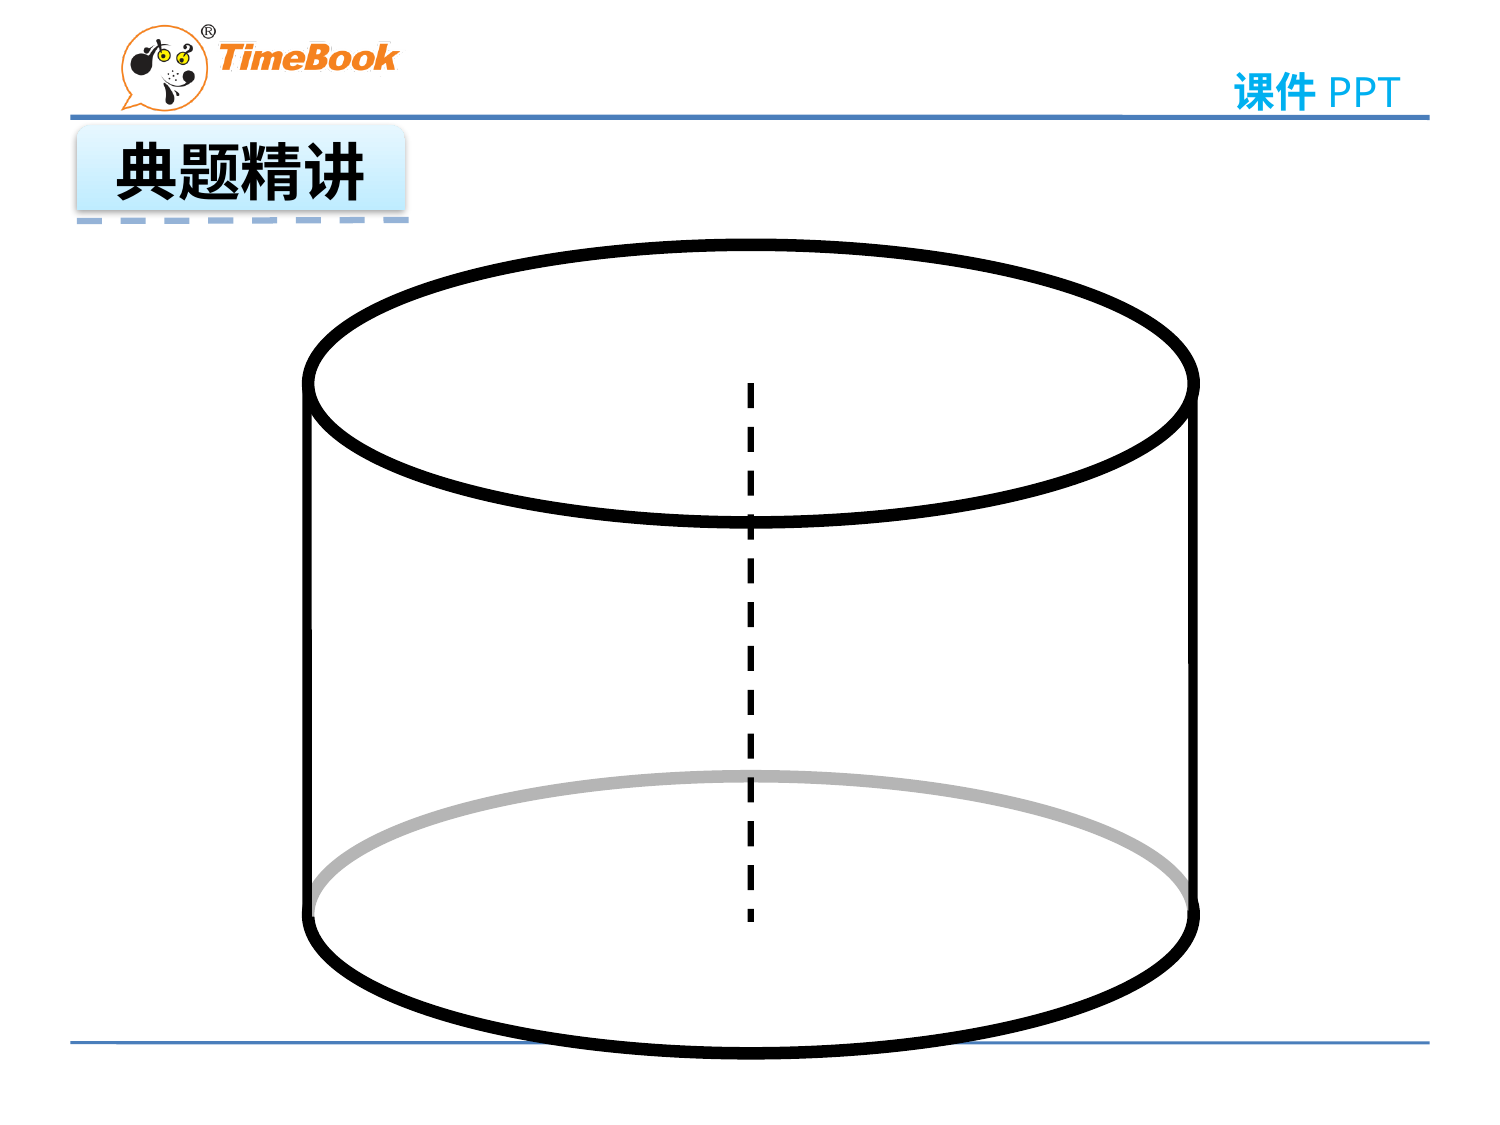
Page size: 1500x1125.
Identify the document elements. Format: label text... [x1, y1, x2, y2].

text_box [308, 907, 1194, 1054]
text_box [308, 244, 1194, 523]
text_box [308, 393, 1192, 917]
picture [118, 22, 408, 113]
text_box 典题精讲 [76, 124, 406, 212]
